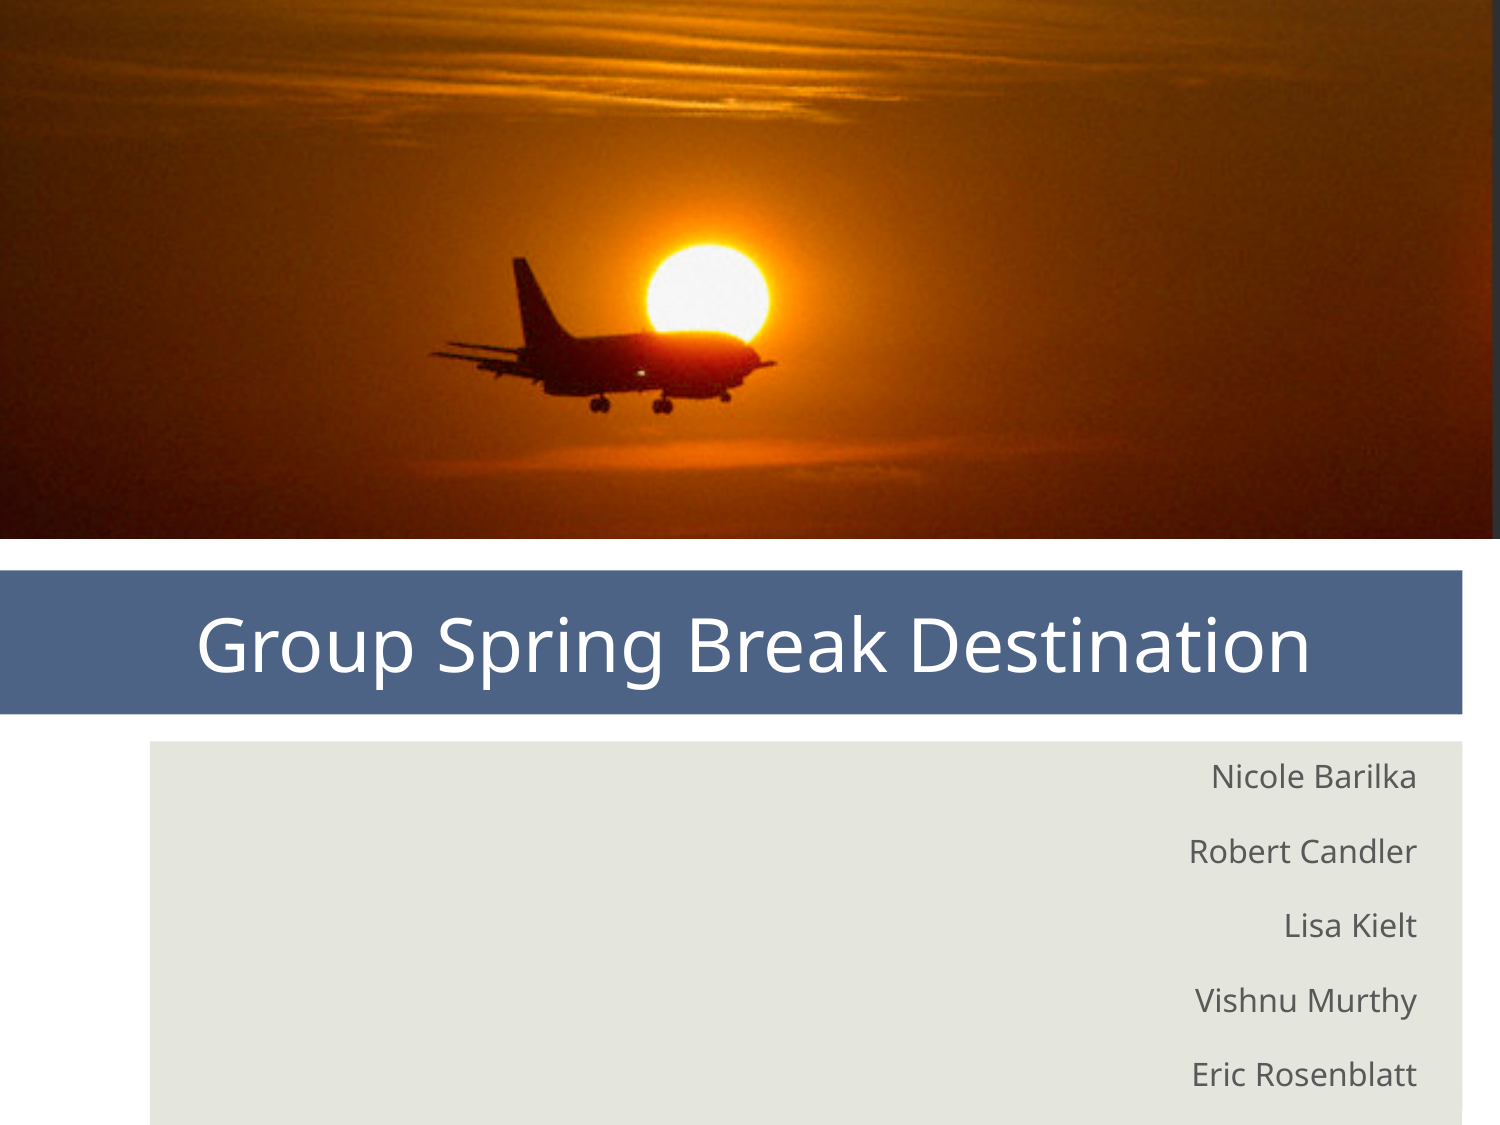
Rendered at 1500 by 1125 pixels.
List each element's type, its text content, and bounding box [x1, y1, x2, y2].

title Group Spring Break Destination [0, 570, 1463, 715]
picture [0, 0, 1500, 539]
subtitle Nicole Barilka Robert Candler Lisa Kielt Vishnu Murthy Eric Rosenblatt [150, 741, 1463, 1109]
